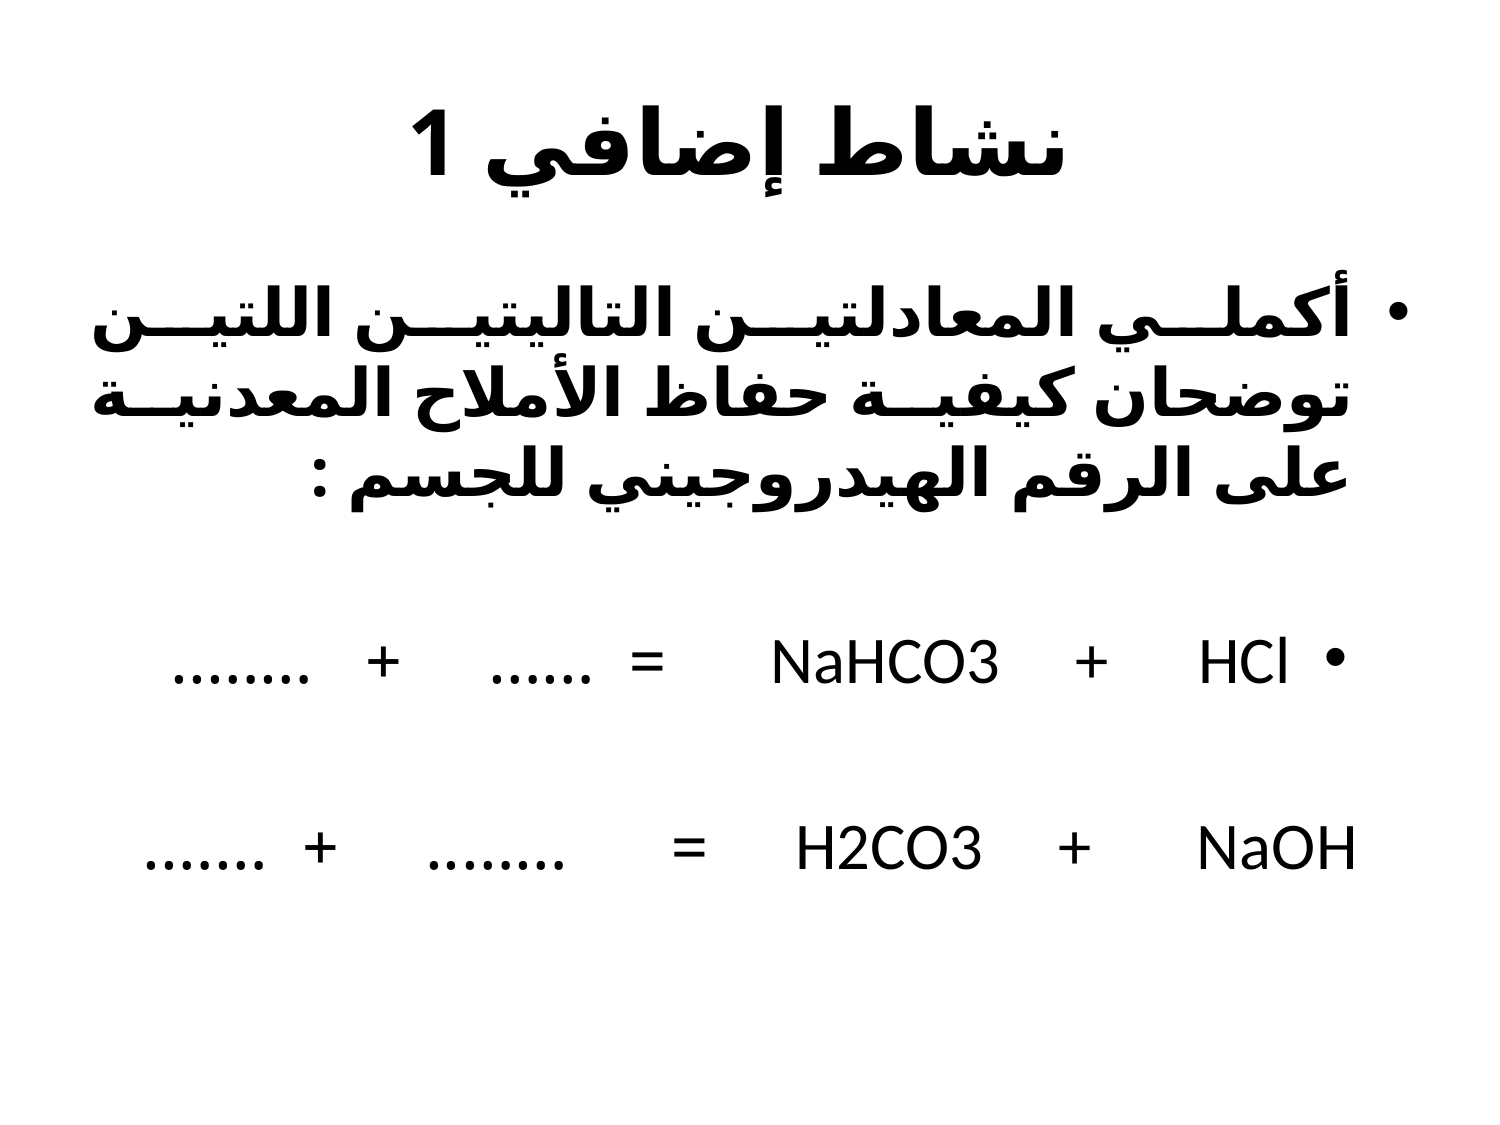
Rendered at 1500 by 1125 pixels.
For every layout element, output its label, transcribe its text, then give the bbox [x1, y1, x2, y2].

title نشاط إضافي 1 [75, 45, 1425, 233]
list أكملي المعادلتين التاليتين اللتين توضحان كيفية حفاظ الأملاح المعدنية على الرقم الهيدروجيني للجسم : NaHCO3 + HCl = …… + …….. H2CO3 + NaOH = …….. + ……. [75, 262, 1425, 1005]
